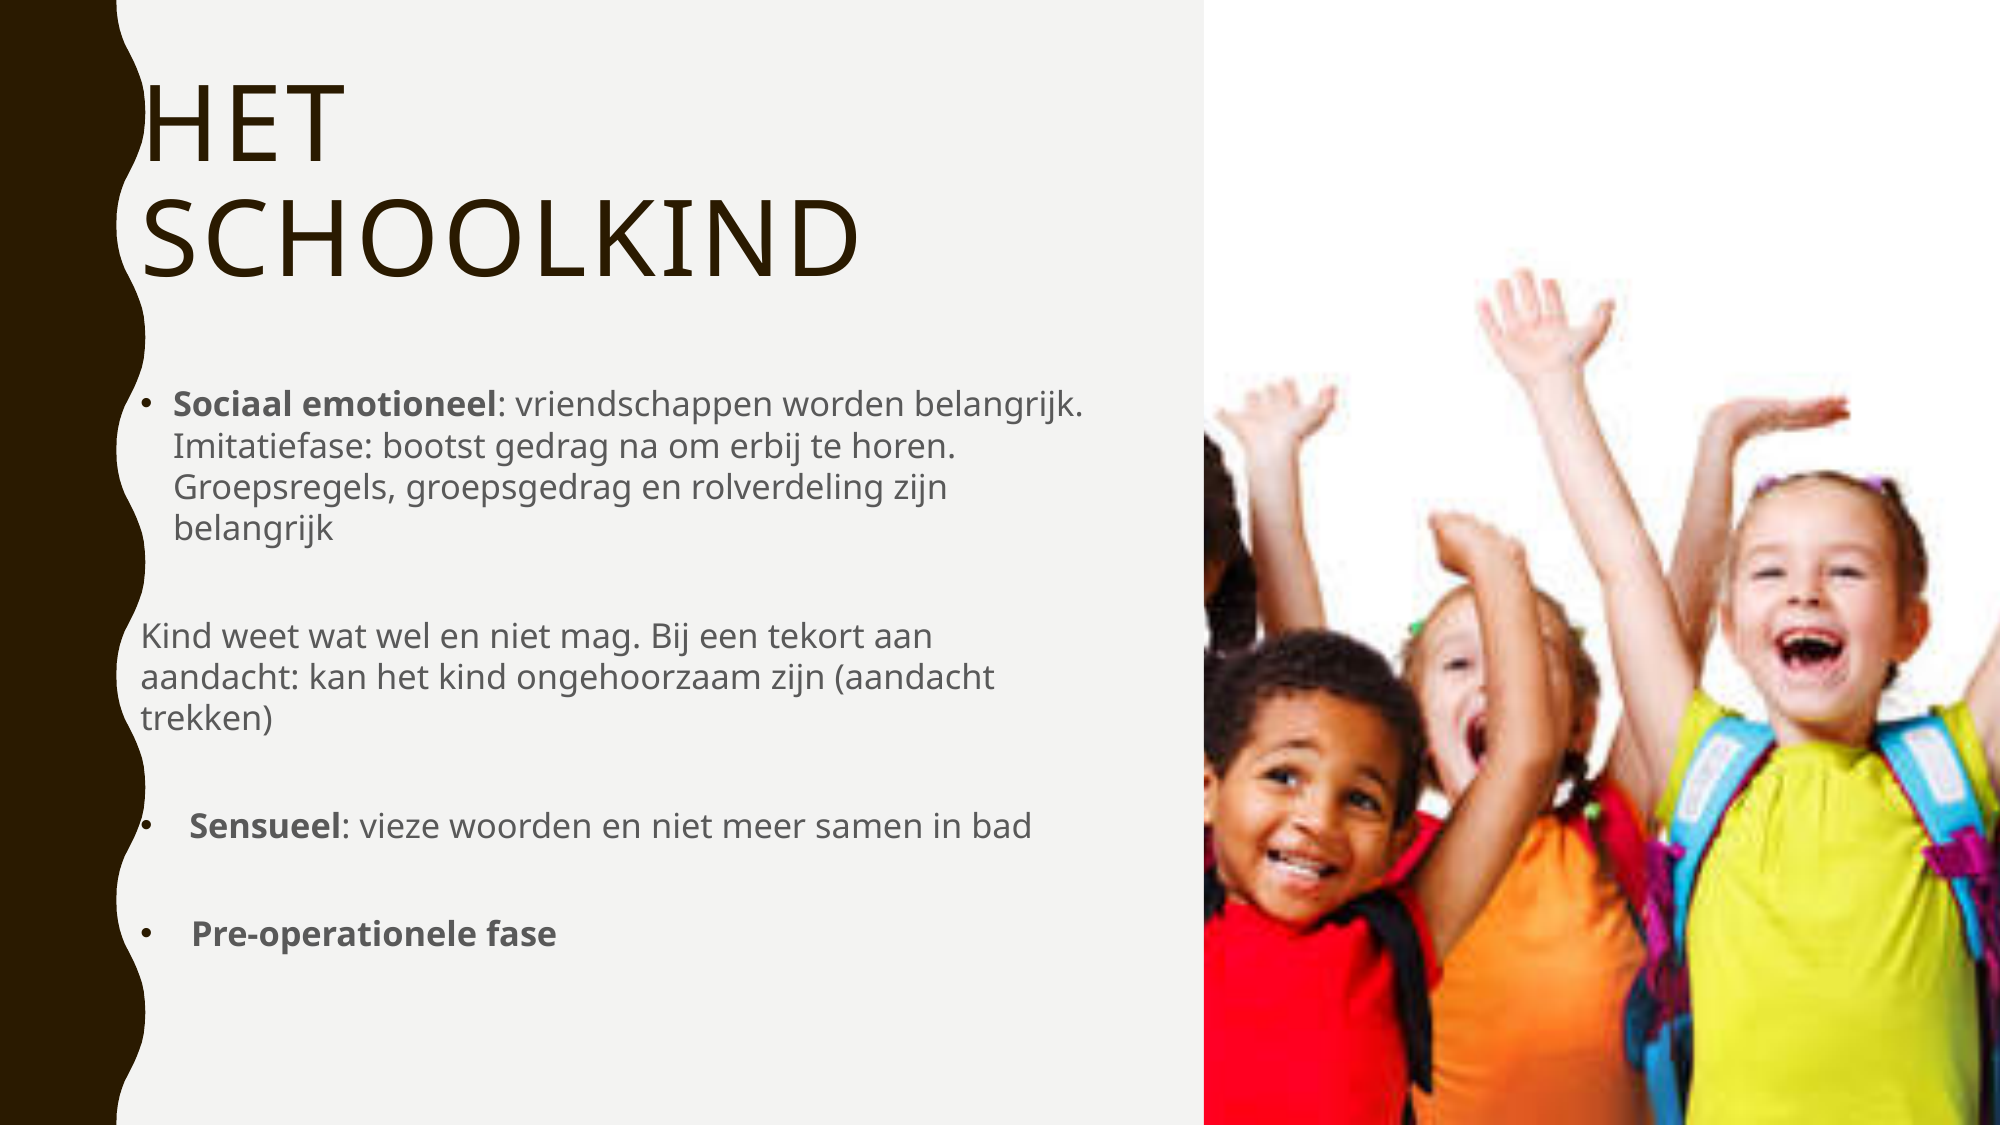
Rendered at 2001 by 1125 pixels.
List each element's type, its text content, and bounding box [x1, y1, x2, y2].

title Het schoolkind [125, 62, 1113, 308]
picture [1203, 0, 2000, 1125]
list Sociaal emotioneel: vriendschappen worden belangrijk. Imitatiefase: bootst gedrag na om erbij te horen. Groepsregels, groepsgedrag en rolverdeling zijn belangrijk Kind weet wat wel en niet mag. Bij een tekort aan aandacht: kan het kind ongehoorzaam zijn (aandacht trekken) Sensueel: vieze woorden en niet meer samen in bad Pre-operationele fase [125, 375, 1113, 965]
